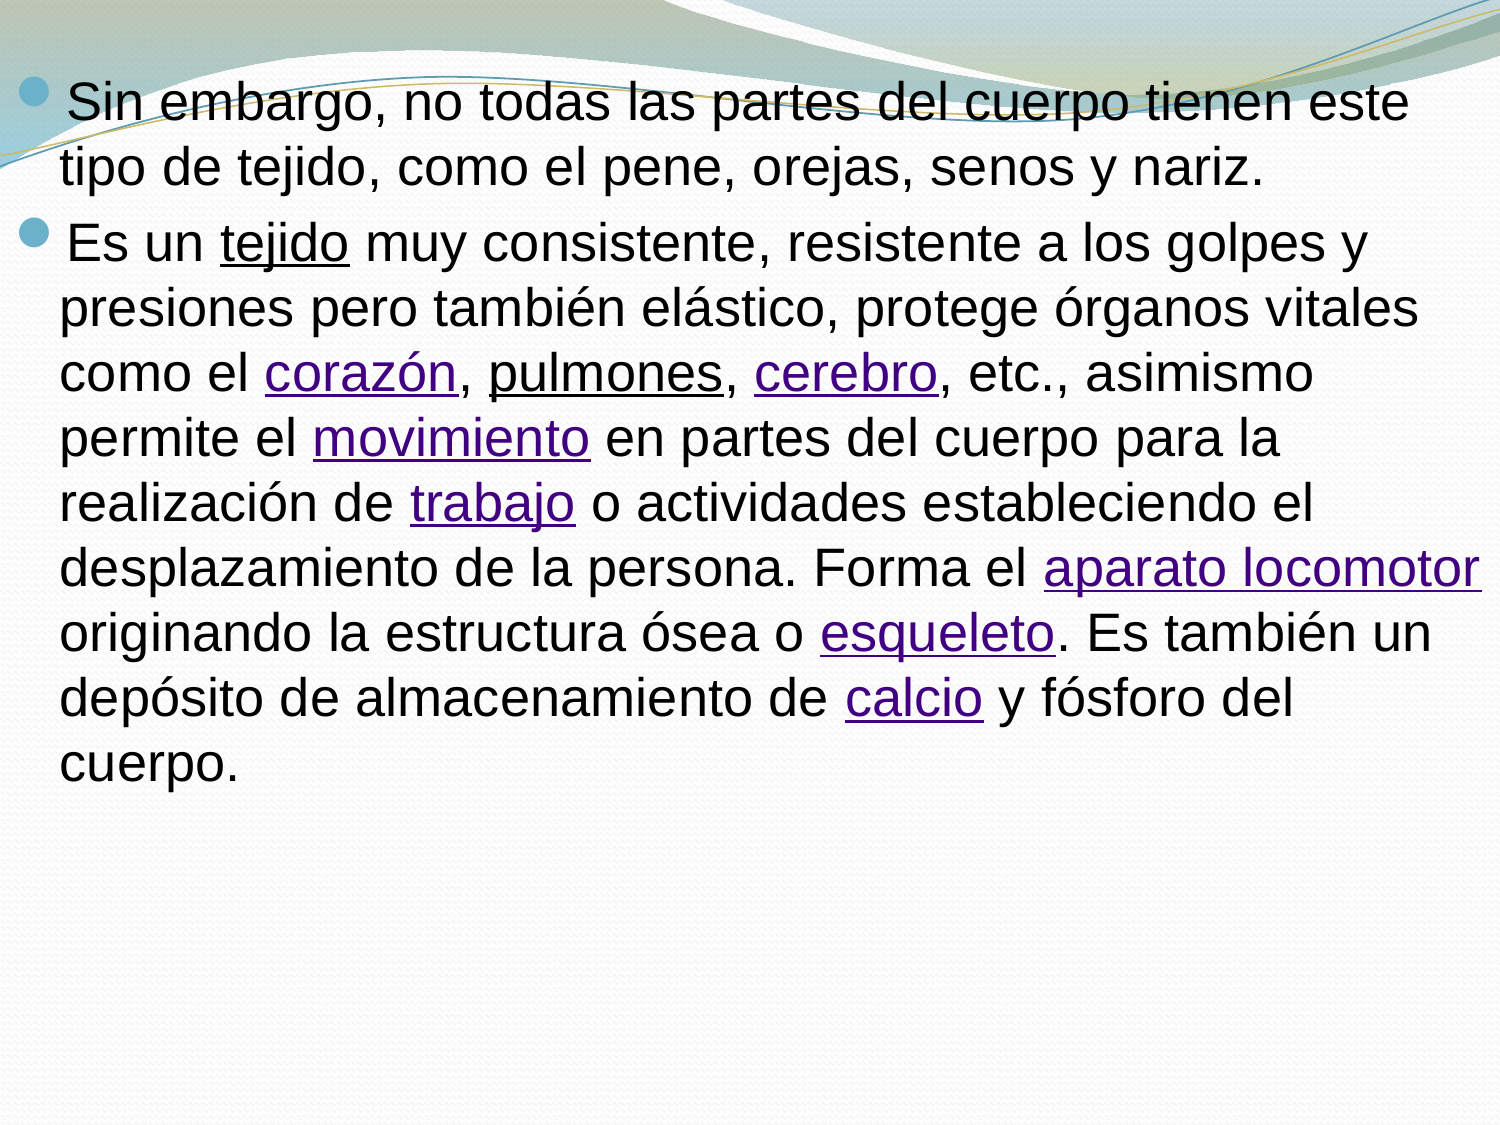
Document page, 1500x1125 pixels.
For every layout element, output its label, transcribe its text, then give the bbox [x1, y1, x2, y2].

list Sin embargo, no todas las partes del cuerpo tienen este tipo de tejido, como el pene, orejas, senos y nariz. Es un tejido muy consistente, resistente a los golpes y presiones pero también elástico, protege órganos vitales como el corazón, pulmones, cerebro, etc., asimismo permite el movimiento en partes del cuerpo para la realización de trabajo o actividades estableciendo el desplazamiento de la persona. Forma el aparato locomotor originando la estructura ósea o esqueleto. Es también un depósito de almacenamiento de calcio y fósforo del cuerpo. [0, 58, 1500, 1090]
